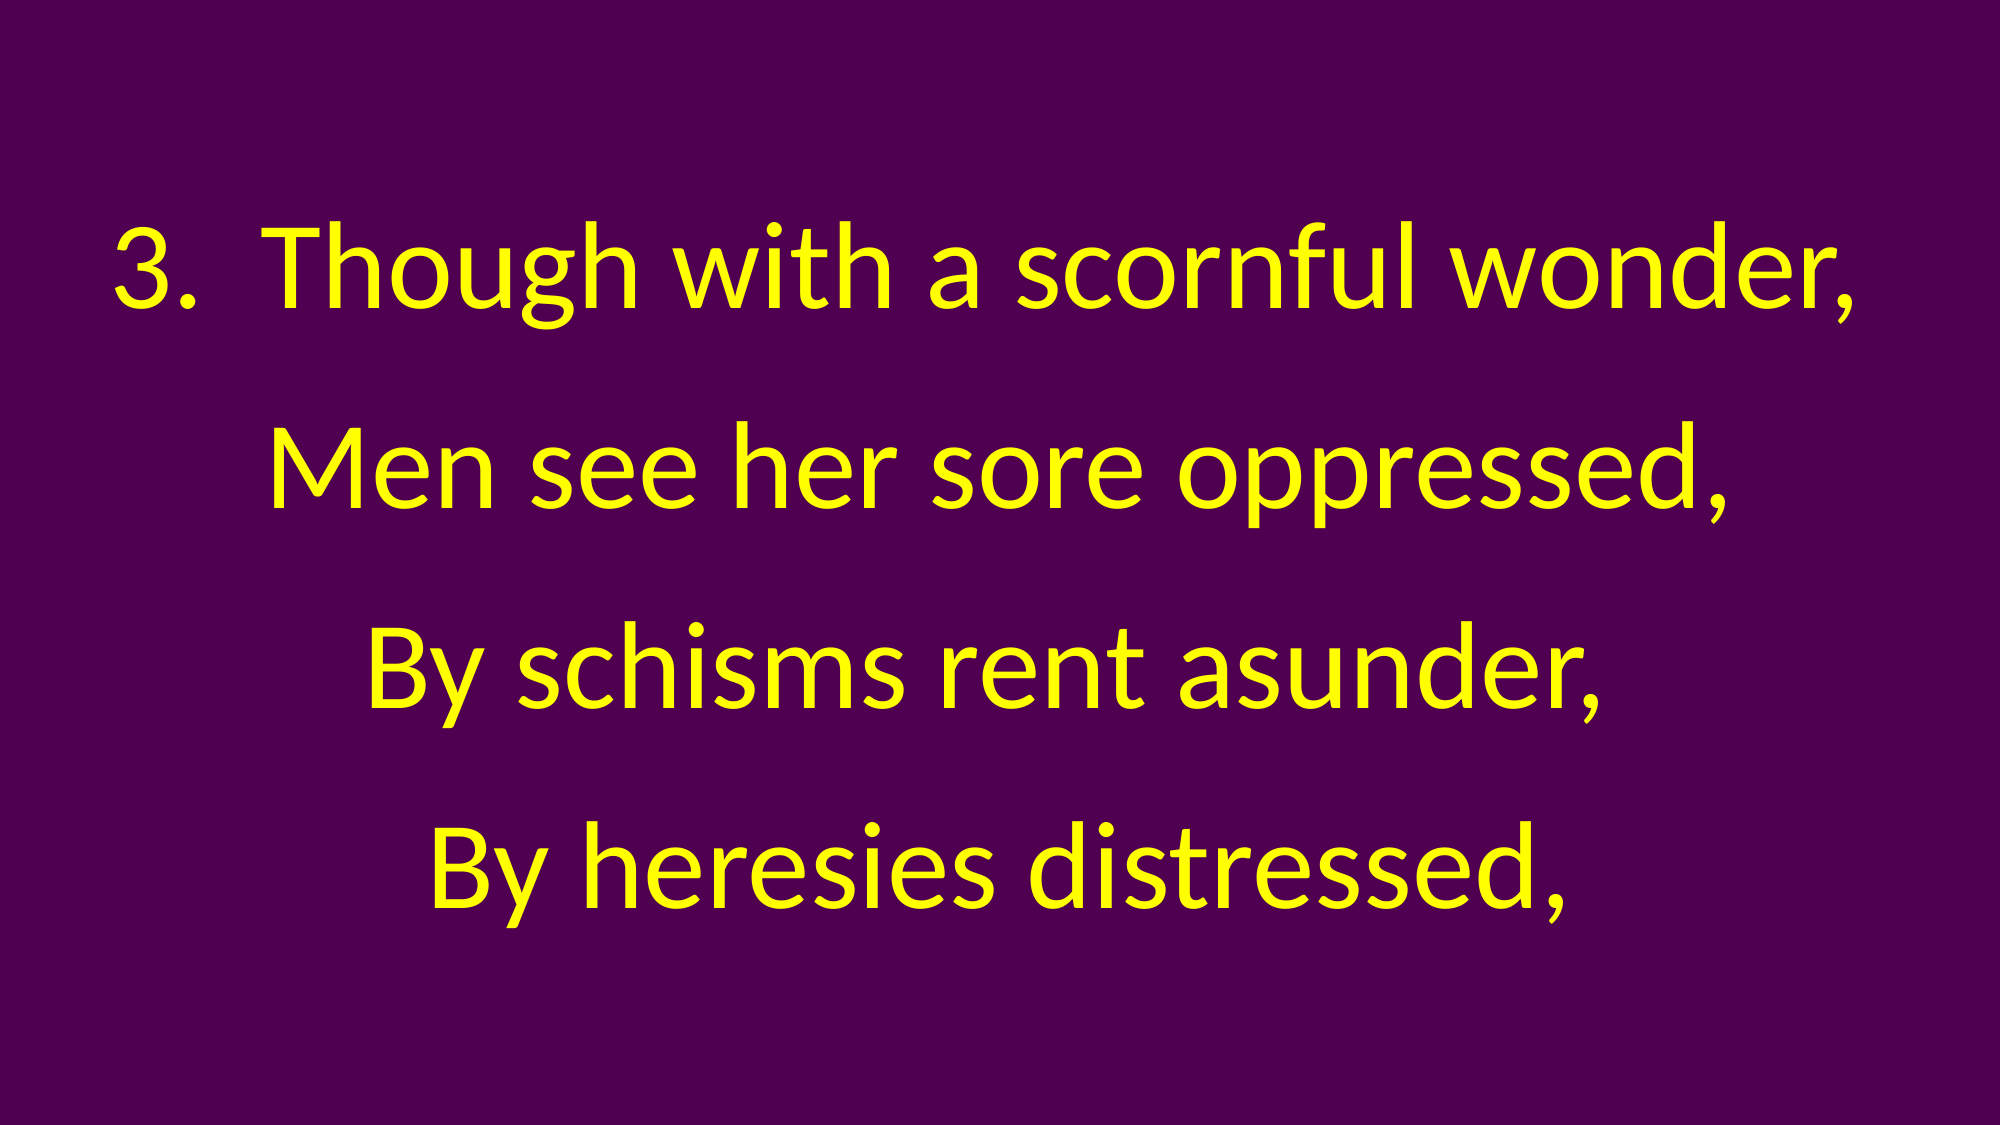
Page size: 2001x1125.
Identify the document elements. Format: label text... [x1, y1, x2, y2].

text_box 3. Though with a scornful wonder, Men see her sore oppressed, By schisms rent asunder, By heresies distressed, [0, 175, 2000, 941]
